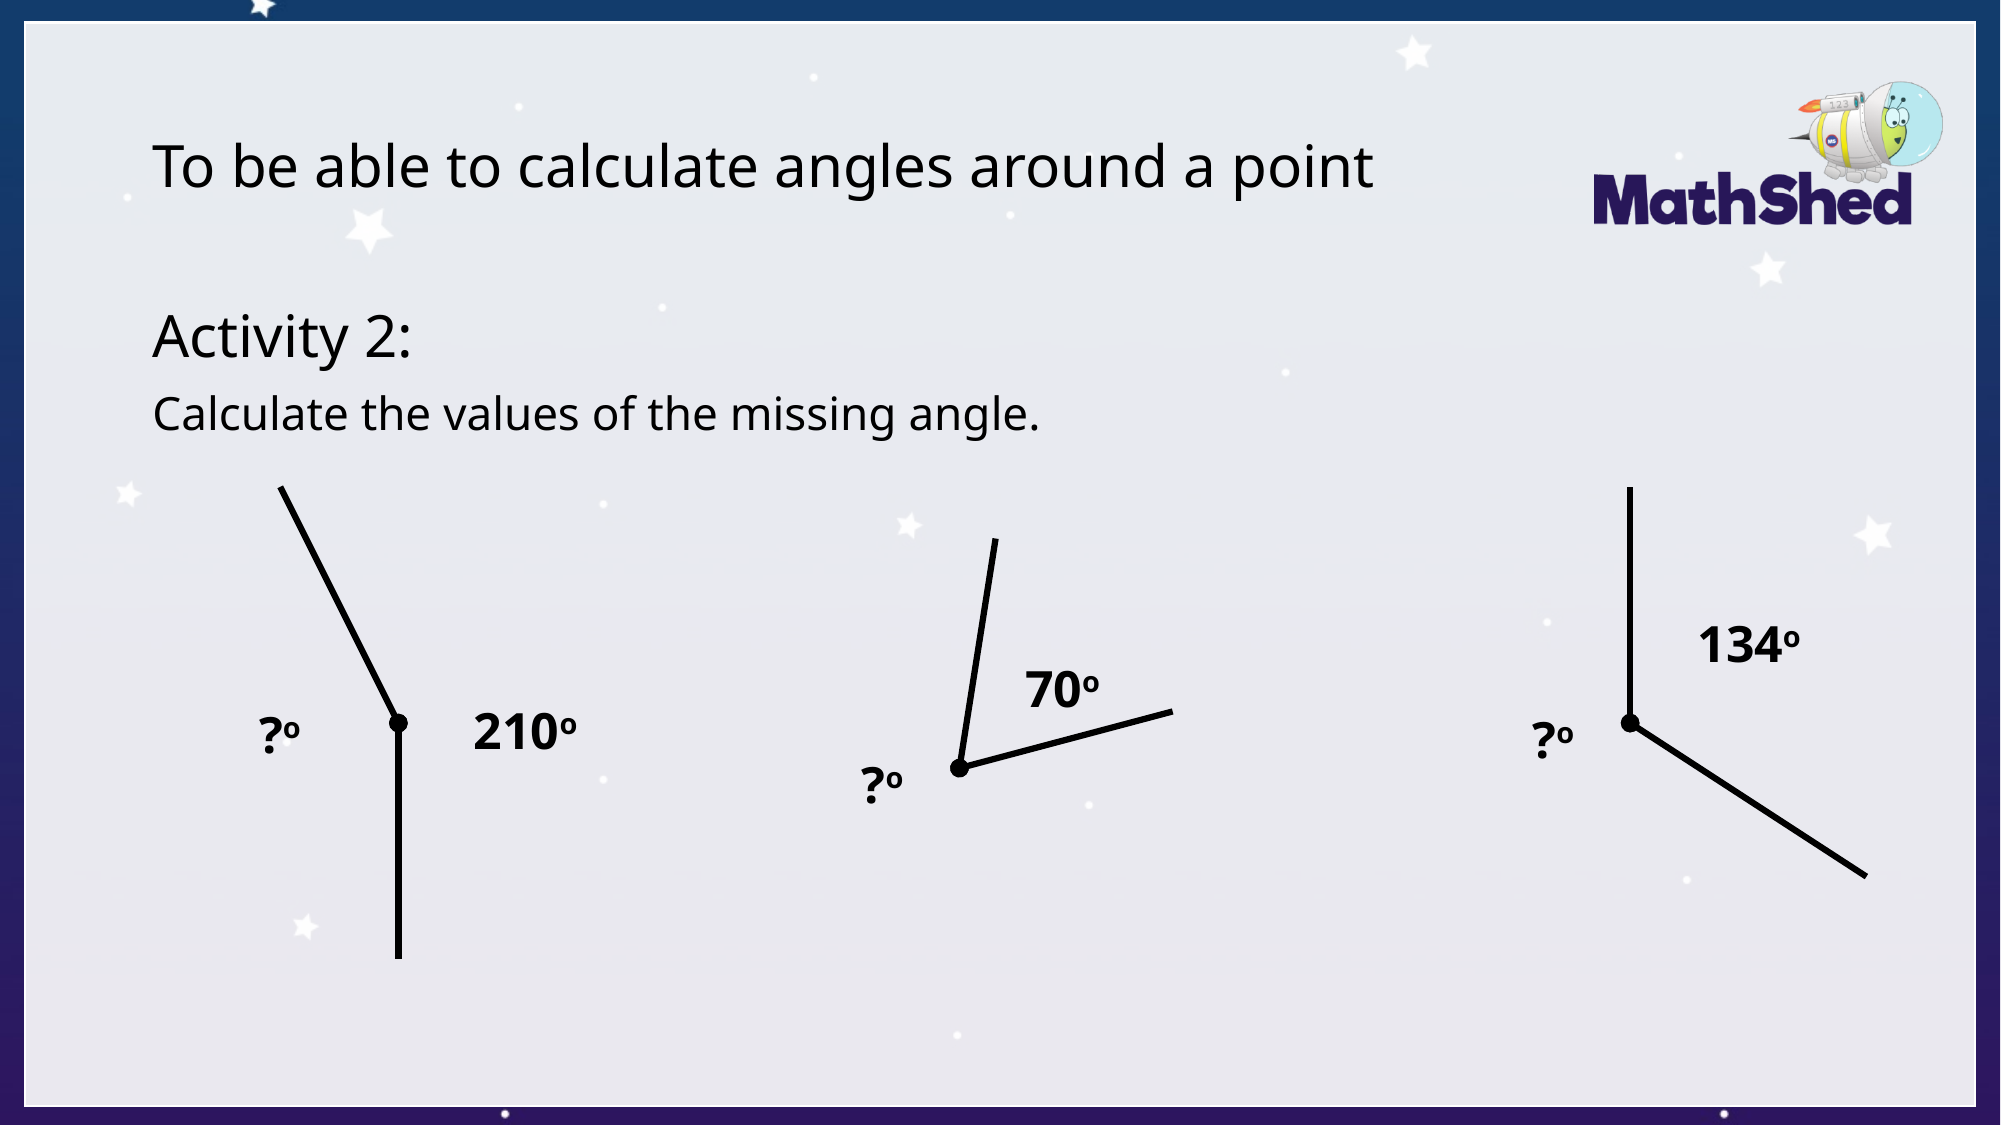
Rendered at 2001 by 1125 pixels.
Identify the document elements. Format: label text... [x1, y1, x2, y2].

text_box ?o [846, 745, 919, 821]
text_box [996, 711, 1173, 769]
title To be able to calculate angles around a point [137, 59, 1578, 278]
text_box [1630, 723, 1867, 877]
list Activity 2: Calculate the values of the missing angle. [137, 299, 1863, 1014]
text_box ?o [1517, 700, 1590, 776]
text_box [280, 486, 399, 723]
picture [0, 0, 2001, 1125]
text_box ?o [244, 696, 316, 772]
text_box 210o [459, 692, 593, 768]
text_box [959, 538, 996, 769]
text_box 134o [1682, 604, 1816, 680]
text_box 70o [1010, 649, 1116, 711]
